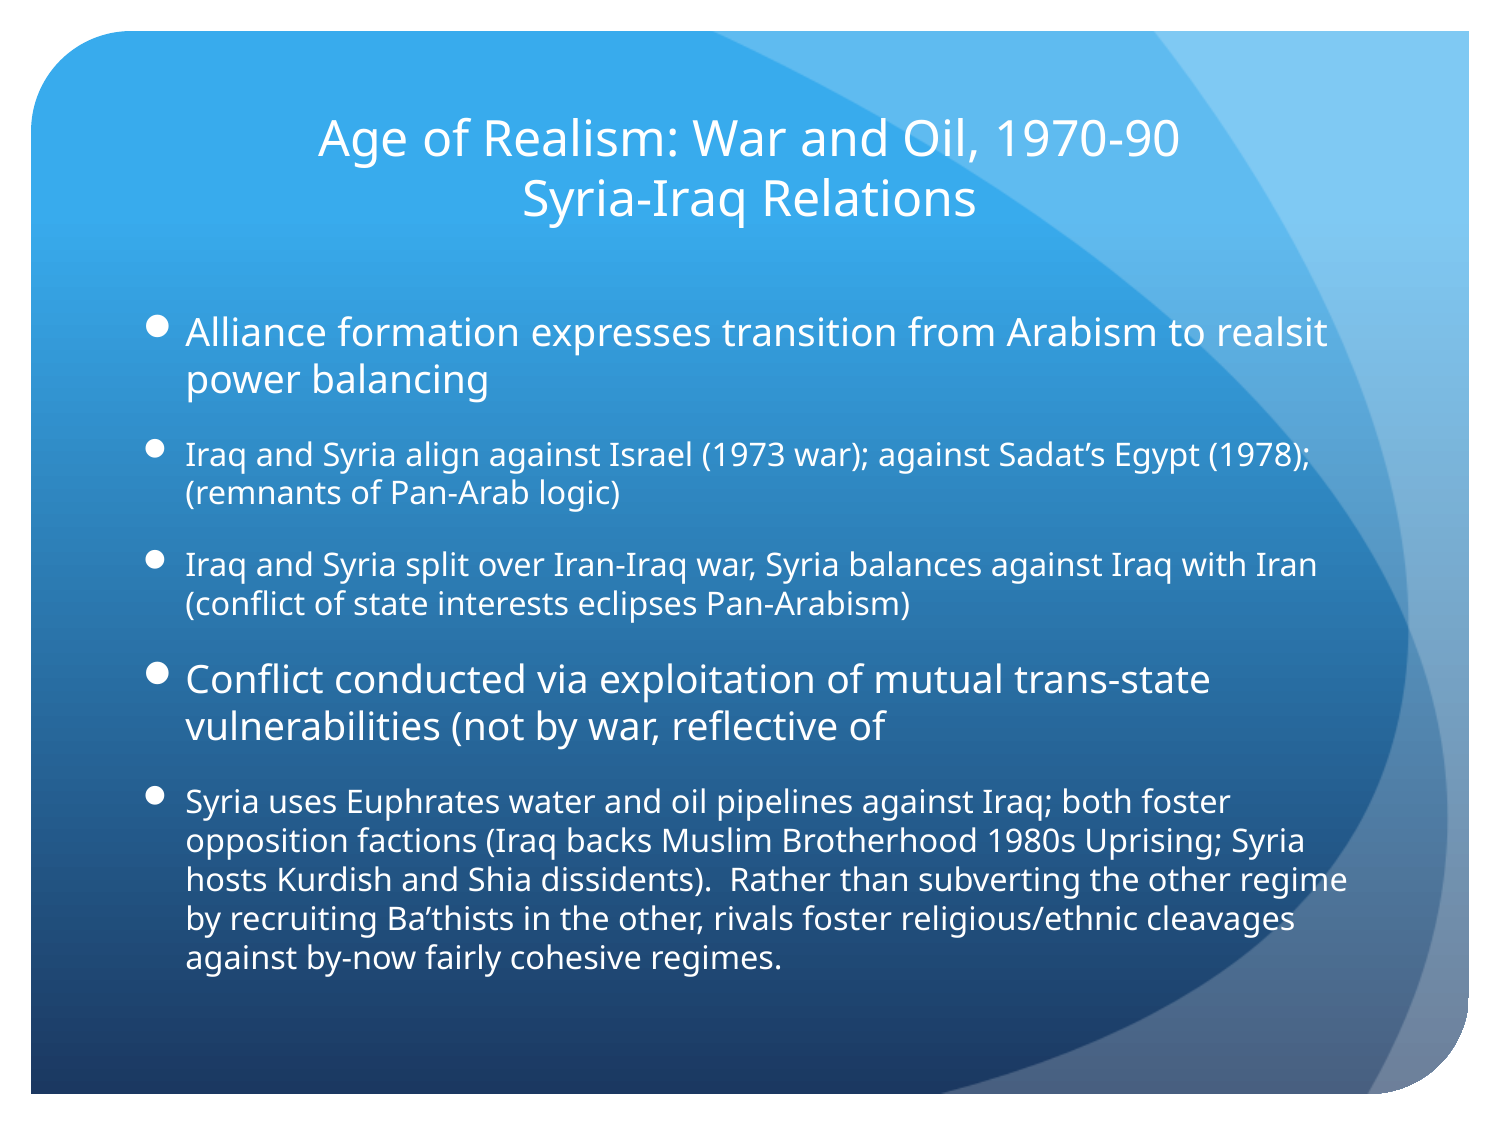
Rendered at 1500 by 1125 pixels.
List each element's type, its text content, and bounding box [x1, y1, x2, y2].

list Alliance formation expresses transition from Arabism to realsit power balancing Iraq and Syria align against Israel (1973 war); against Sadat’s Egypt (1978); (remnants of Pan-Arab logic) Iraq and Syria split over Iran-Iraq war, Syria balances against Iraq with Iran (conflict of state interests eclipses Pan-Arabism) Conflict conducted via exploitation of mutual trans-state vulnerabilities (not by war, reflective of Syria uses Euphrates water and oil pipelines against Iraq; both foster opposition factions (Iraq backs Muslim Brotherhood 1980s Uprising; Syria hosts Kurdish and Shia dissidents). Rather than subverting the other regime by recruiting Ba’thists in the other, rivals foster religious/ethnic cleavages against by-now fairly cohesive regimes. [127, 299, 1372, 991]
title Age of Realism: War and Oil, 1970-90 Syria-Iraq Relations [127, 62, 1372, 234]
picture [24, 30, 1473, 1094]
